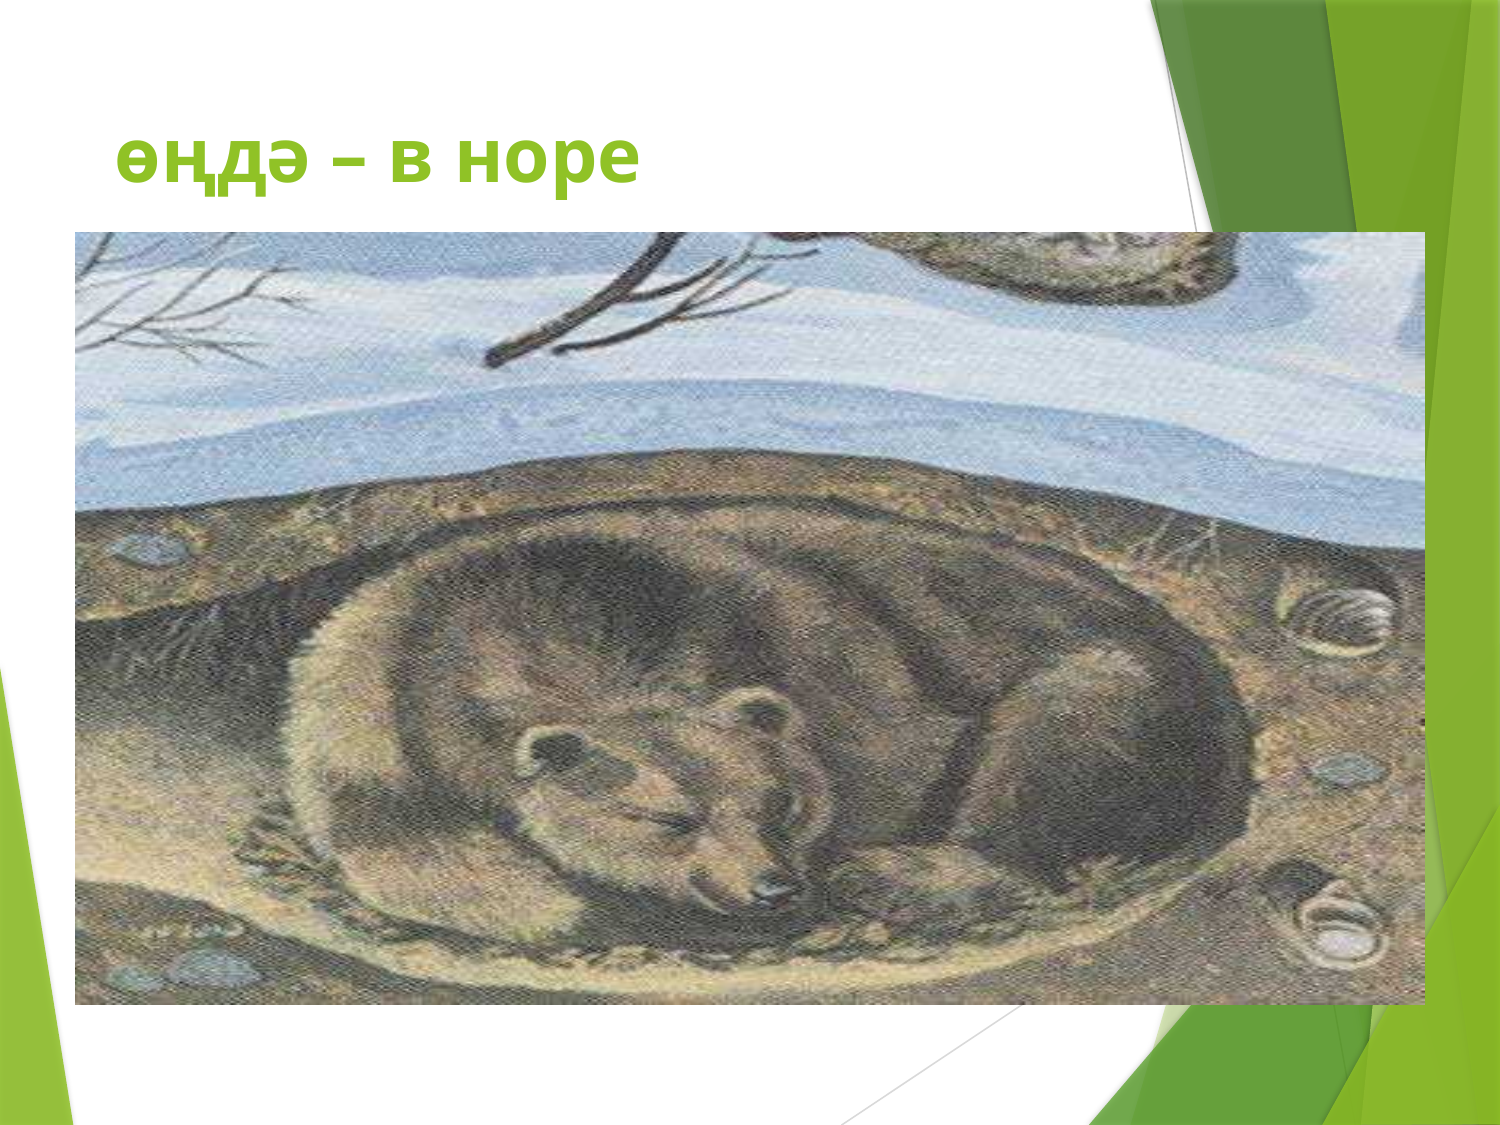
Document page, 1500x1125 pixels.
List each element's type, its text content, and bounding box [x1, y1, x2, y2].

title өңдә – в норе [99, 99, 1142, 231]
picture [74, 232, 1426, 1006]
